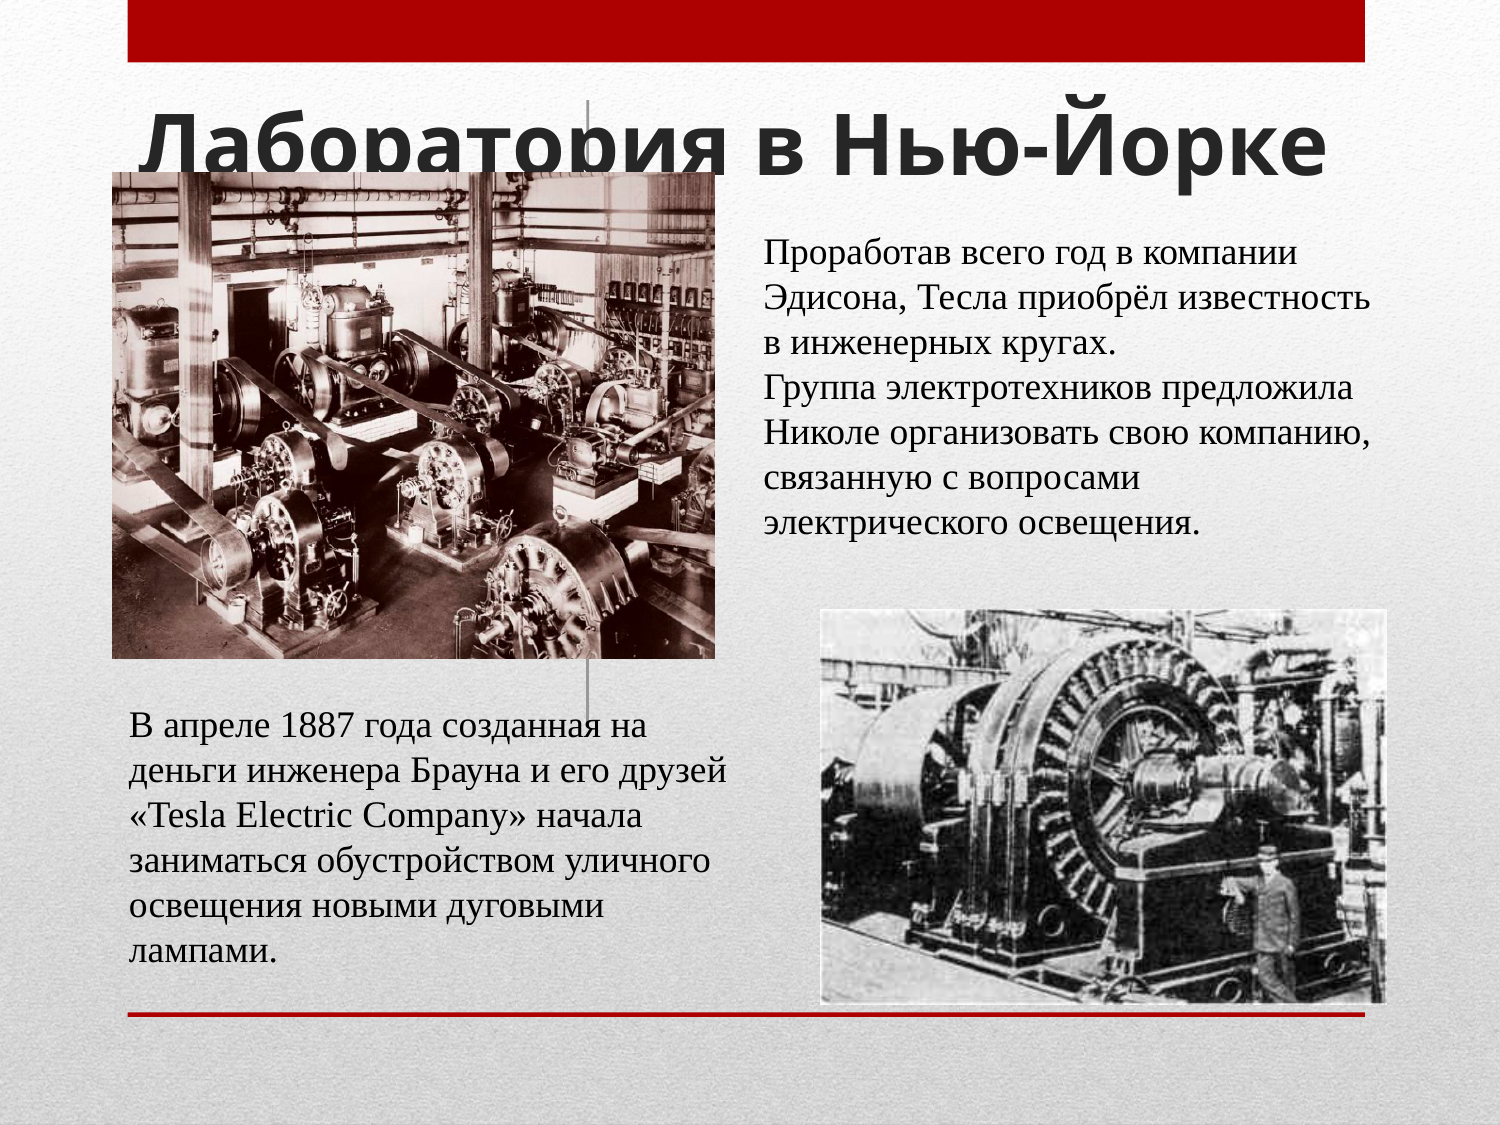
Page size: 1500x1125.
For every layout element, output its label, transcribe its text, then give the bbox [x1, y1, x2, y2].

text_box В апреле 1887 года созданная на деньги инженера Брауна и его друзей «Tesla Electric Company» начала заниматься обустройством уличного освещения новыми дуговыми лампами. [114, 692, 753, 978]
title Лаборатория в Нью-Йорке [123, 54, 1365, 303]
text_box Проработав всего год в компании Эдисона, Тесла приобрёл известность в инженерных кругах. Группа электротехников предложила Николе организовать свою компанию, связанную с вопросами электрического освещения. [748, 219, 1387, 550]
picture [820, 608, 1388, 1006]
picture [111, 171, 716, 660]
